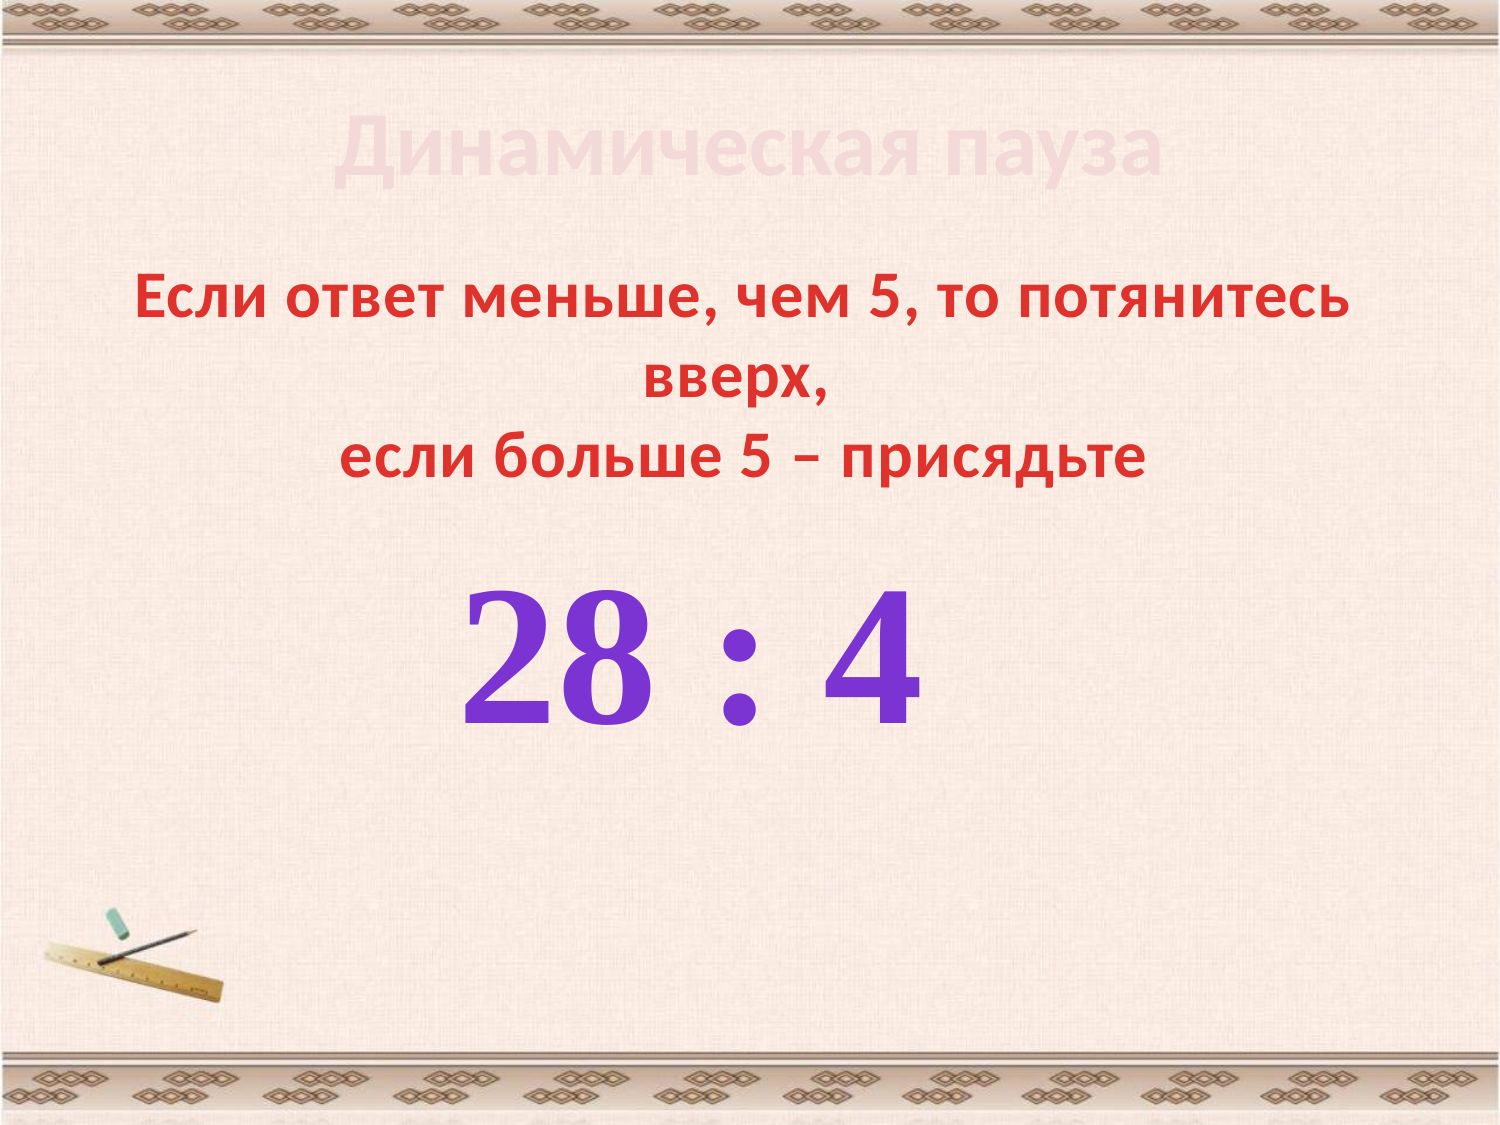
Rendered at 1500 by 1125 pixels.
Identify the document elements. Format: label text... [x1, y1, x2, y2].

text_box 28 : 4 [442, 516, 960, 772]
text_box Если ответ меньше, чем 5, то потянитесь вверх, если больше 5 – присядьте [41, 243, 1447, 499]
picture [0, 0, 1500, 1125]
title Динамическая пауза [75, 45, 1425, 233]
